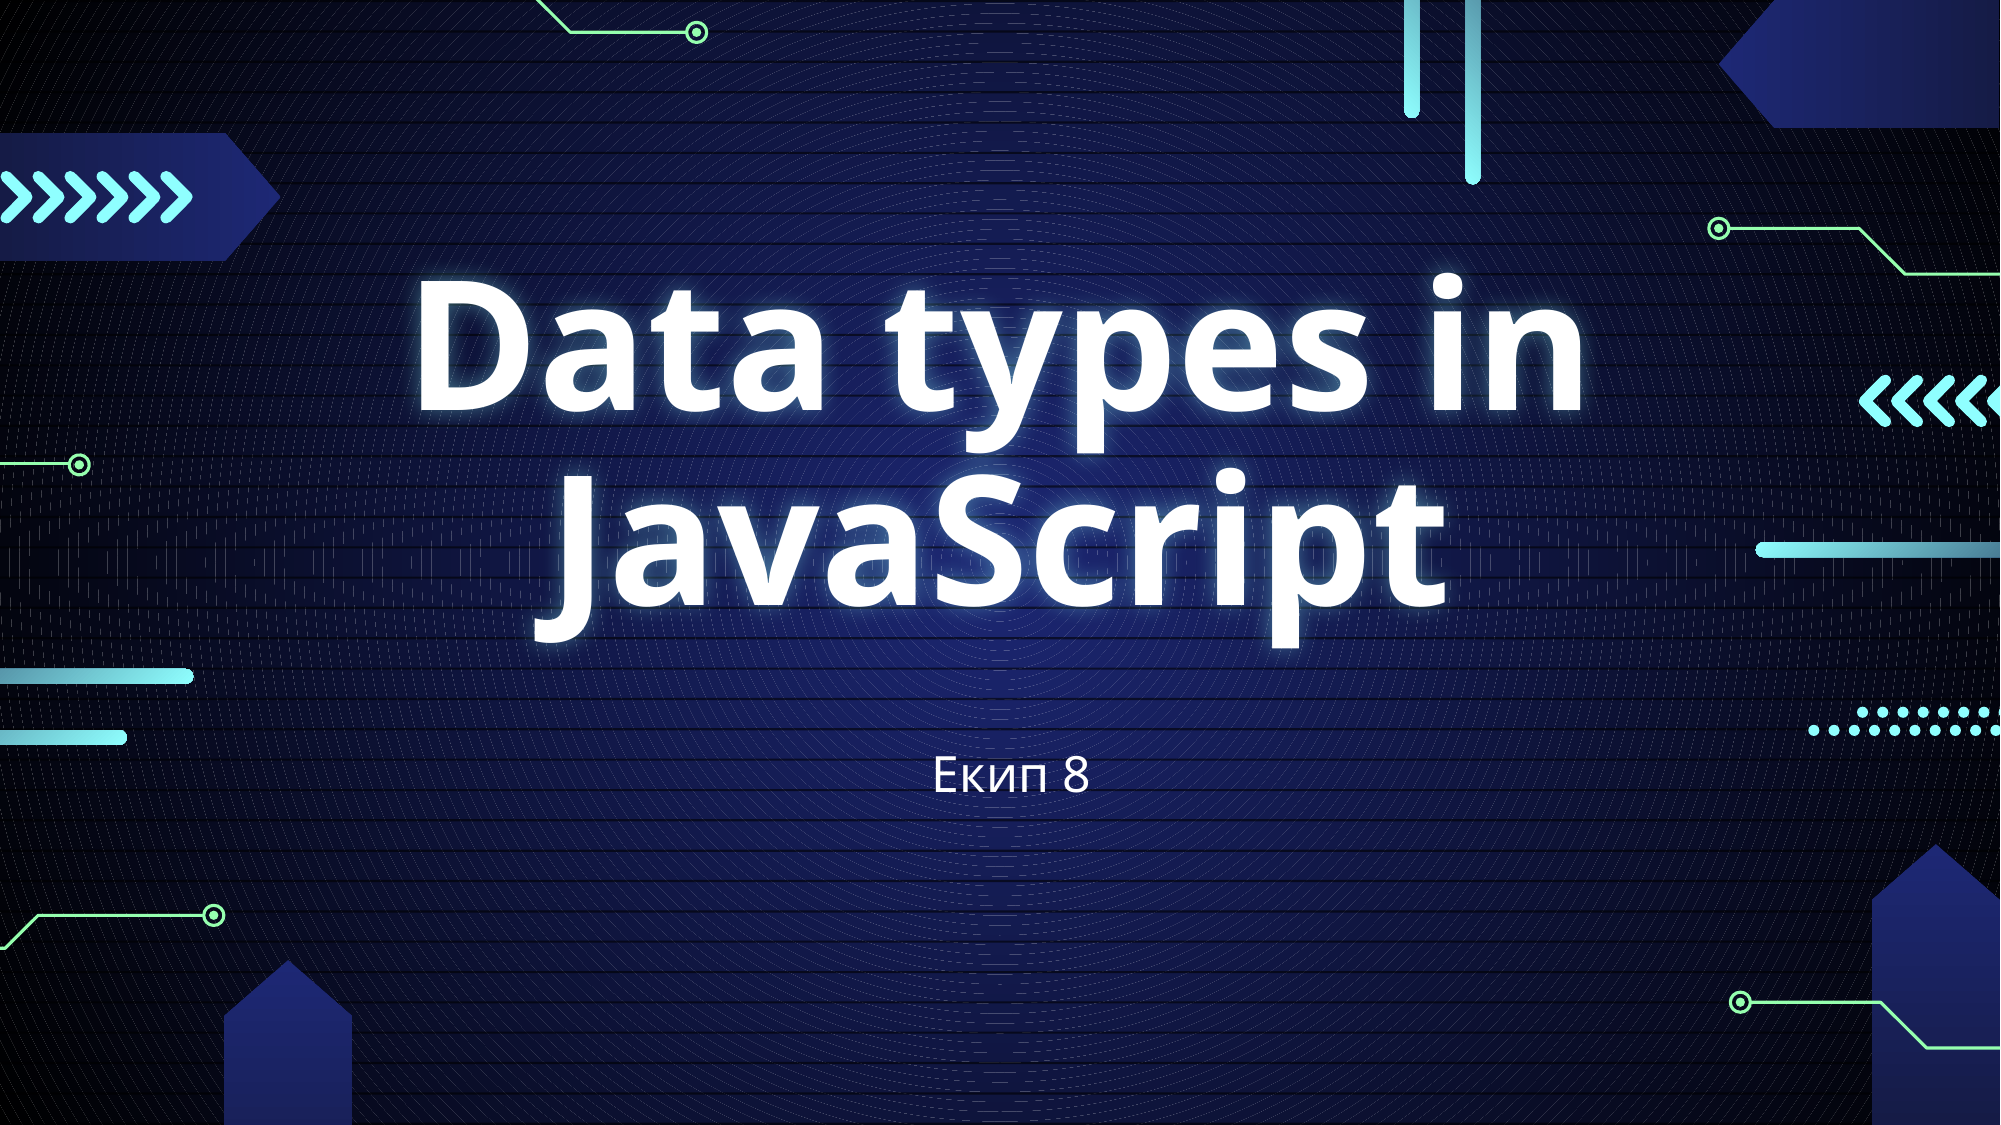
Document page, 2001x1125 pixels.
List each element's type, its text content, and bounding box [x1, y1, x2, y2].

title Data types in JavaScript [288, 261, 1712, 639]
subtitle Екип 8 [502, 738, 1498, 806]
